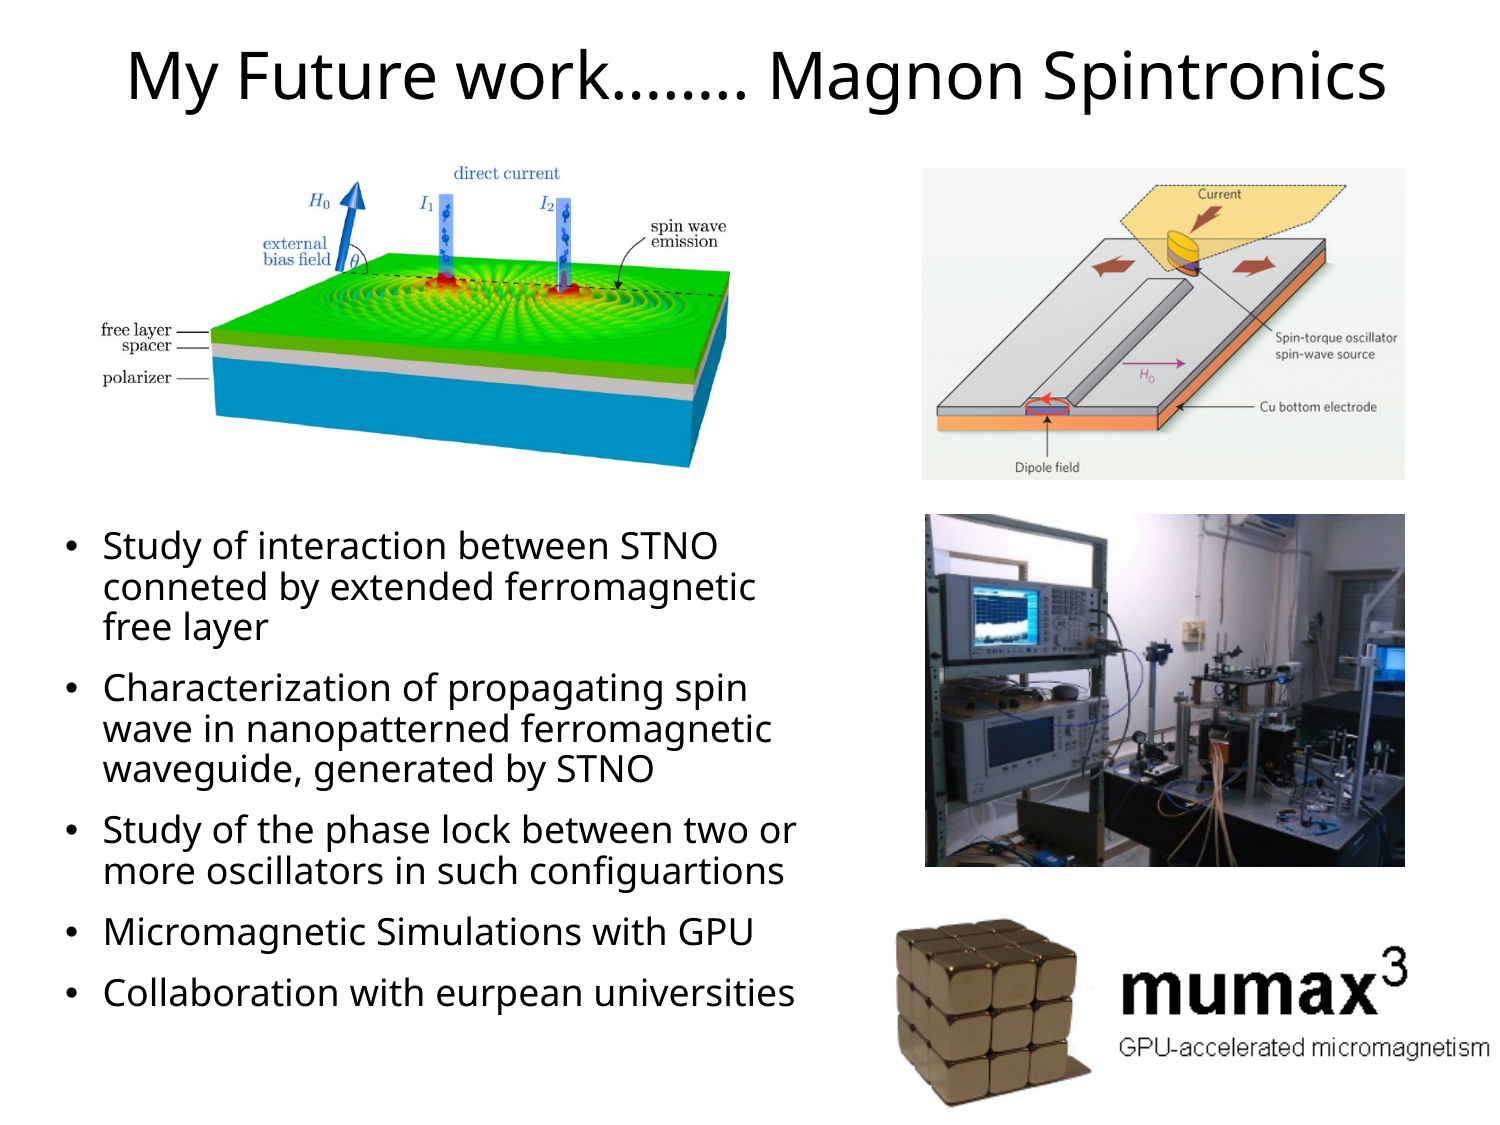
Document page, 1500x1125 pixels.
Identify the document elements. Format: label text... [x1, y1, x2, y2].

picture [86, 147, 735, 478]
picture [925, 514, 1405, 867]
picture [922, 168, 1405, 480]
text_box My Future work…….. Magnon Spintronics [87, 31, 1428, 126]
picture [878, 903, 1500, 1120]
list Study of interaction between STNO conneted by extended ferromagnetic free layer Characterization of propagating spin wave in nanopatterned ferromagnetic waveguide, generated by STNO Study of the phase lock between two or more oscillators in such configuartions Micromagnetic Simulations with GPU Collaboration with eurpean universities [50, 519, 830, 1075]
